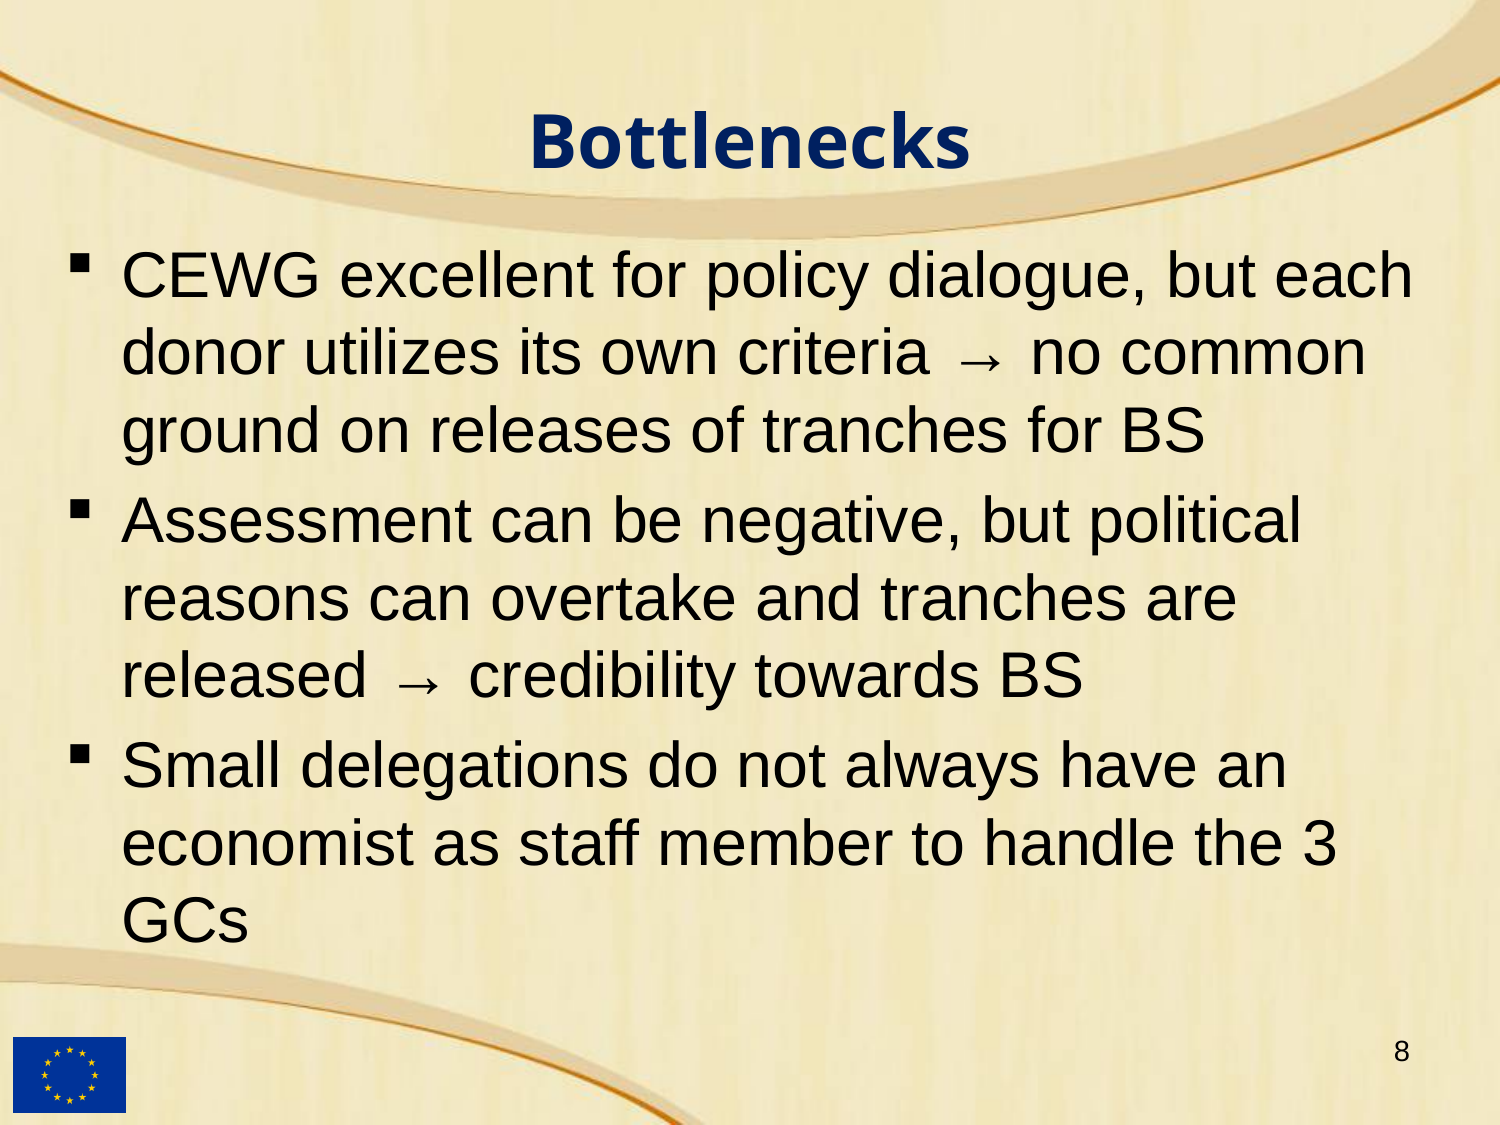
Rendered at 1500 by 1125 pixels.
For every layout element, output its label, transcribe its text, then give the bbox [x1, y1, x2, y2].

picture [0, 0, 1500, 1125]
list CEWG excellent for policy dialogue, but each donor utilizes its own criteria → no common ground on releases of tranches for BS Assessment can be negative, but political reasons can overtake and tranches are released → credibility towards BS Small delegations do not always have an economist as staff member to handle the 3 GCs [49, 224, 1438, 1006]
title Bottlenecks [74, 44, 1426, 224]
slide_number 8 [1074, 1024, 1426, 1103]
